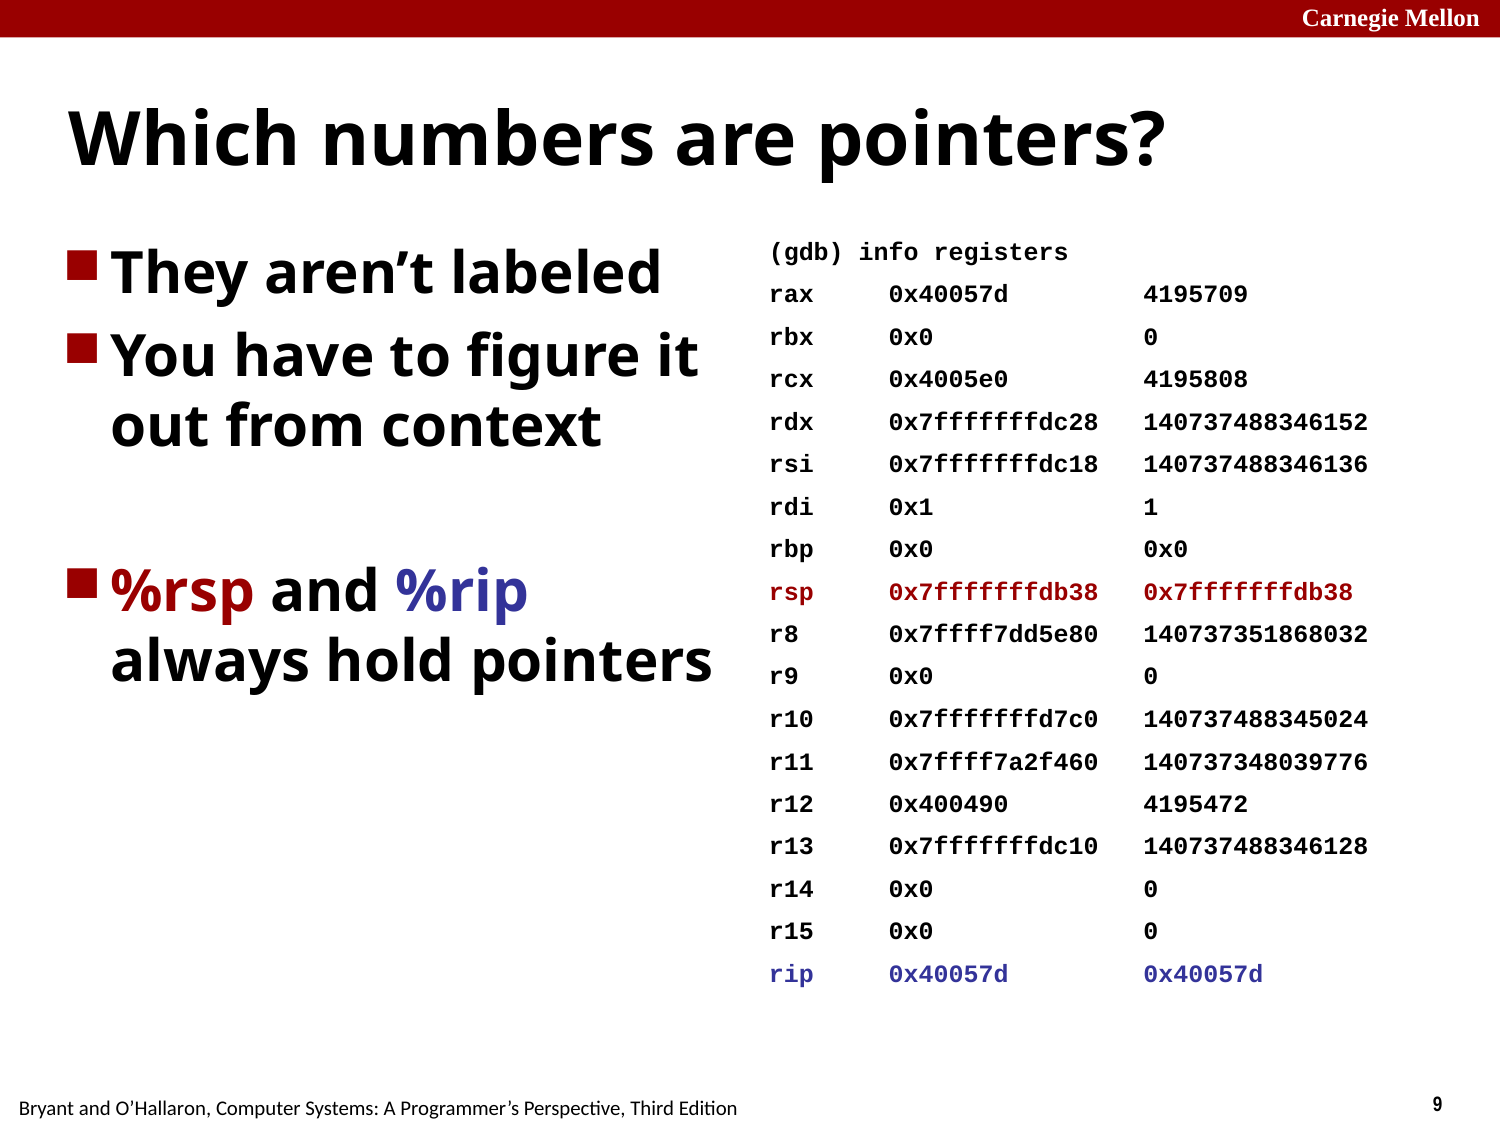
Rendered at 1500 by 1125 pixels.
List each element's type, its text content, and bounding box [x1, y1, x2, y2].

list They aren’t labeled You have to figure it out from context %rsp and %rip always hold pointers [62, 228, 738, 1122]
title Which numbers are pointers? [62, 41, 1438, 230]
list (gdb) info registers rax 0x40057d 4195709 rbx 0x0 0 rcx 0x4005e0 4195808 rdx 0x7fffffffdc28 140737488346152 rsi 0x7fffffffdc18 140737488346136 rdi 0x1 1 rbp 0x0 0x0 rsp 0x7fffffffdb38 0x7fffffffdb38 r8 0x7ffff7dd5e80 140737351868032 r9 0x0 0 r10 0x7fffffffd7c0 140737488345024 r11 0x7ffff7a2f460 140737348039776 r12 0x400490 4195472 r13 0x7fffffffdc10 140737488346128 r14 0x0 0 r15 0x0 0 rip 0x40057d 0x40057d [762, 228, 1438, 1122]
